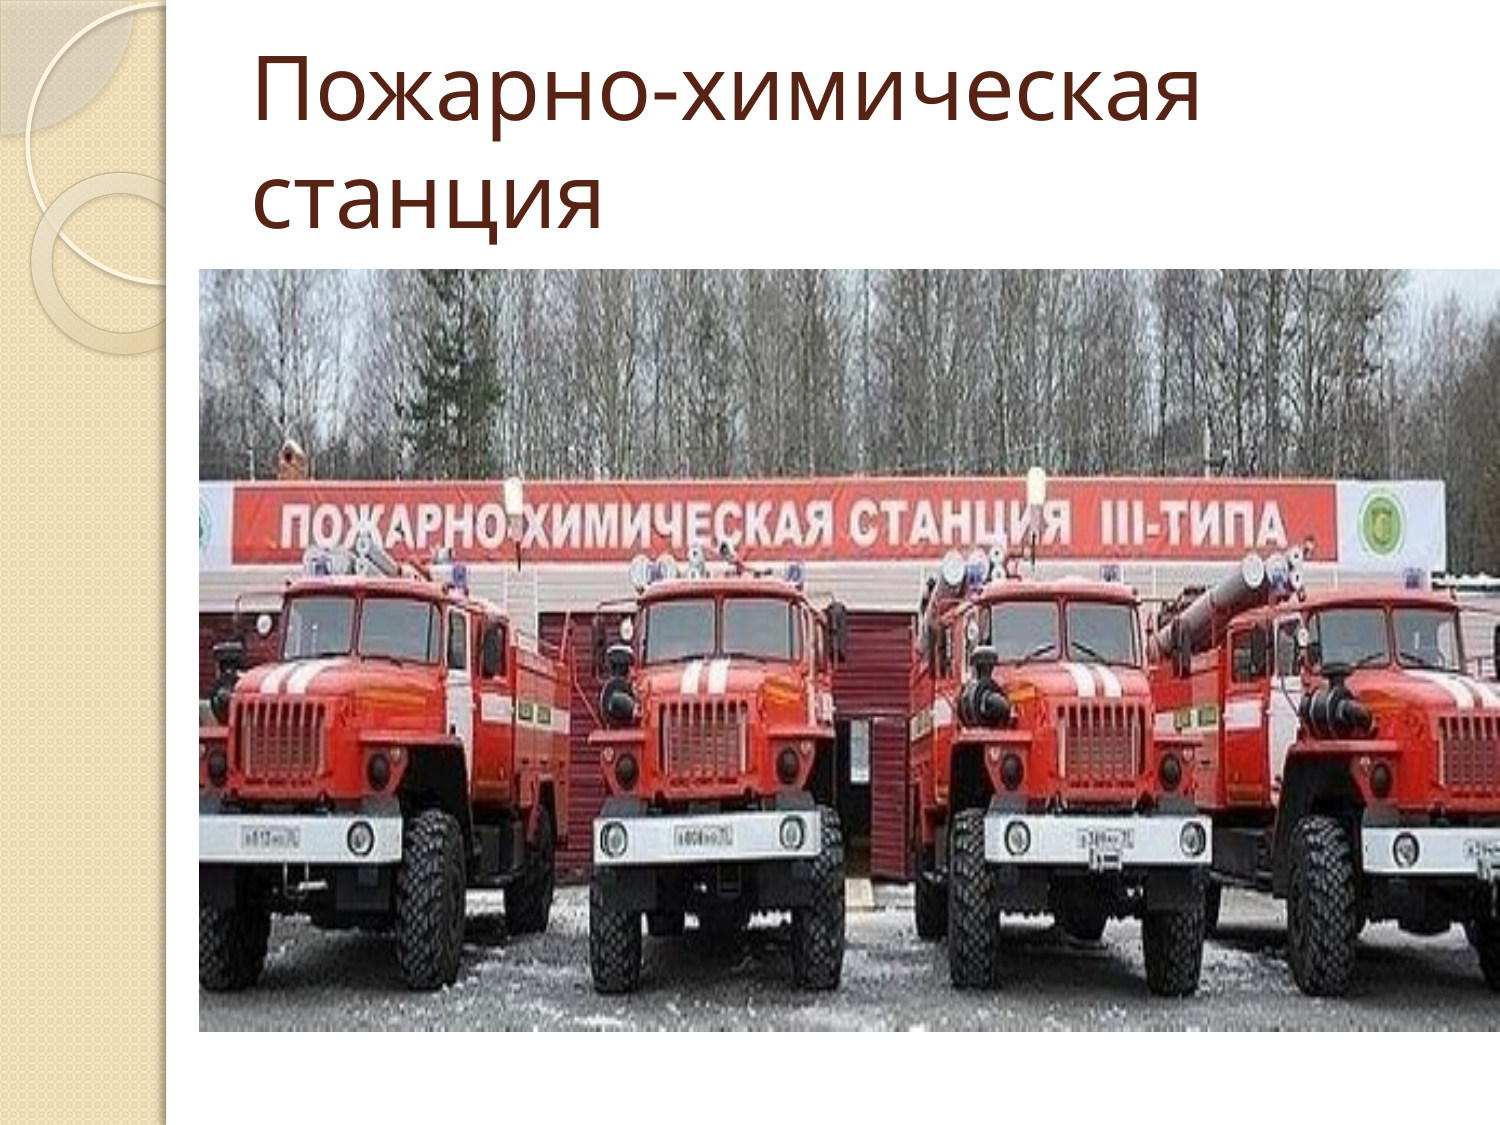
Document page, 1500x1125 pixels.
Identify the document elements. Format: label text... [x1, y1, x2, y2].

title Пожарно-химическая станция [235, 45, 1466, 233]
picture [198, 269, 1500, 1032]
